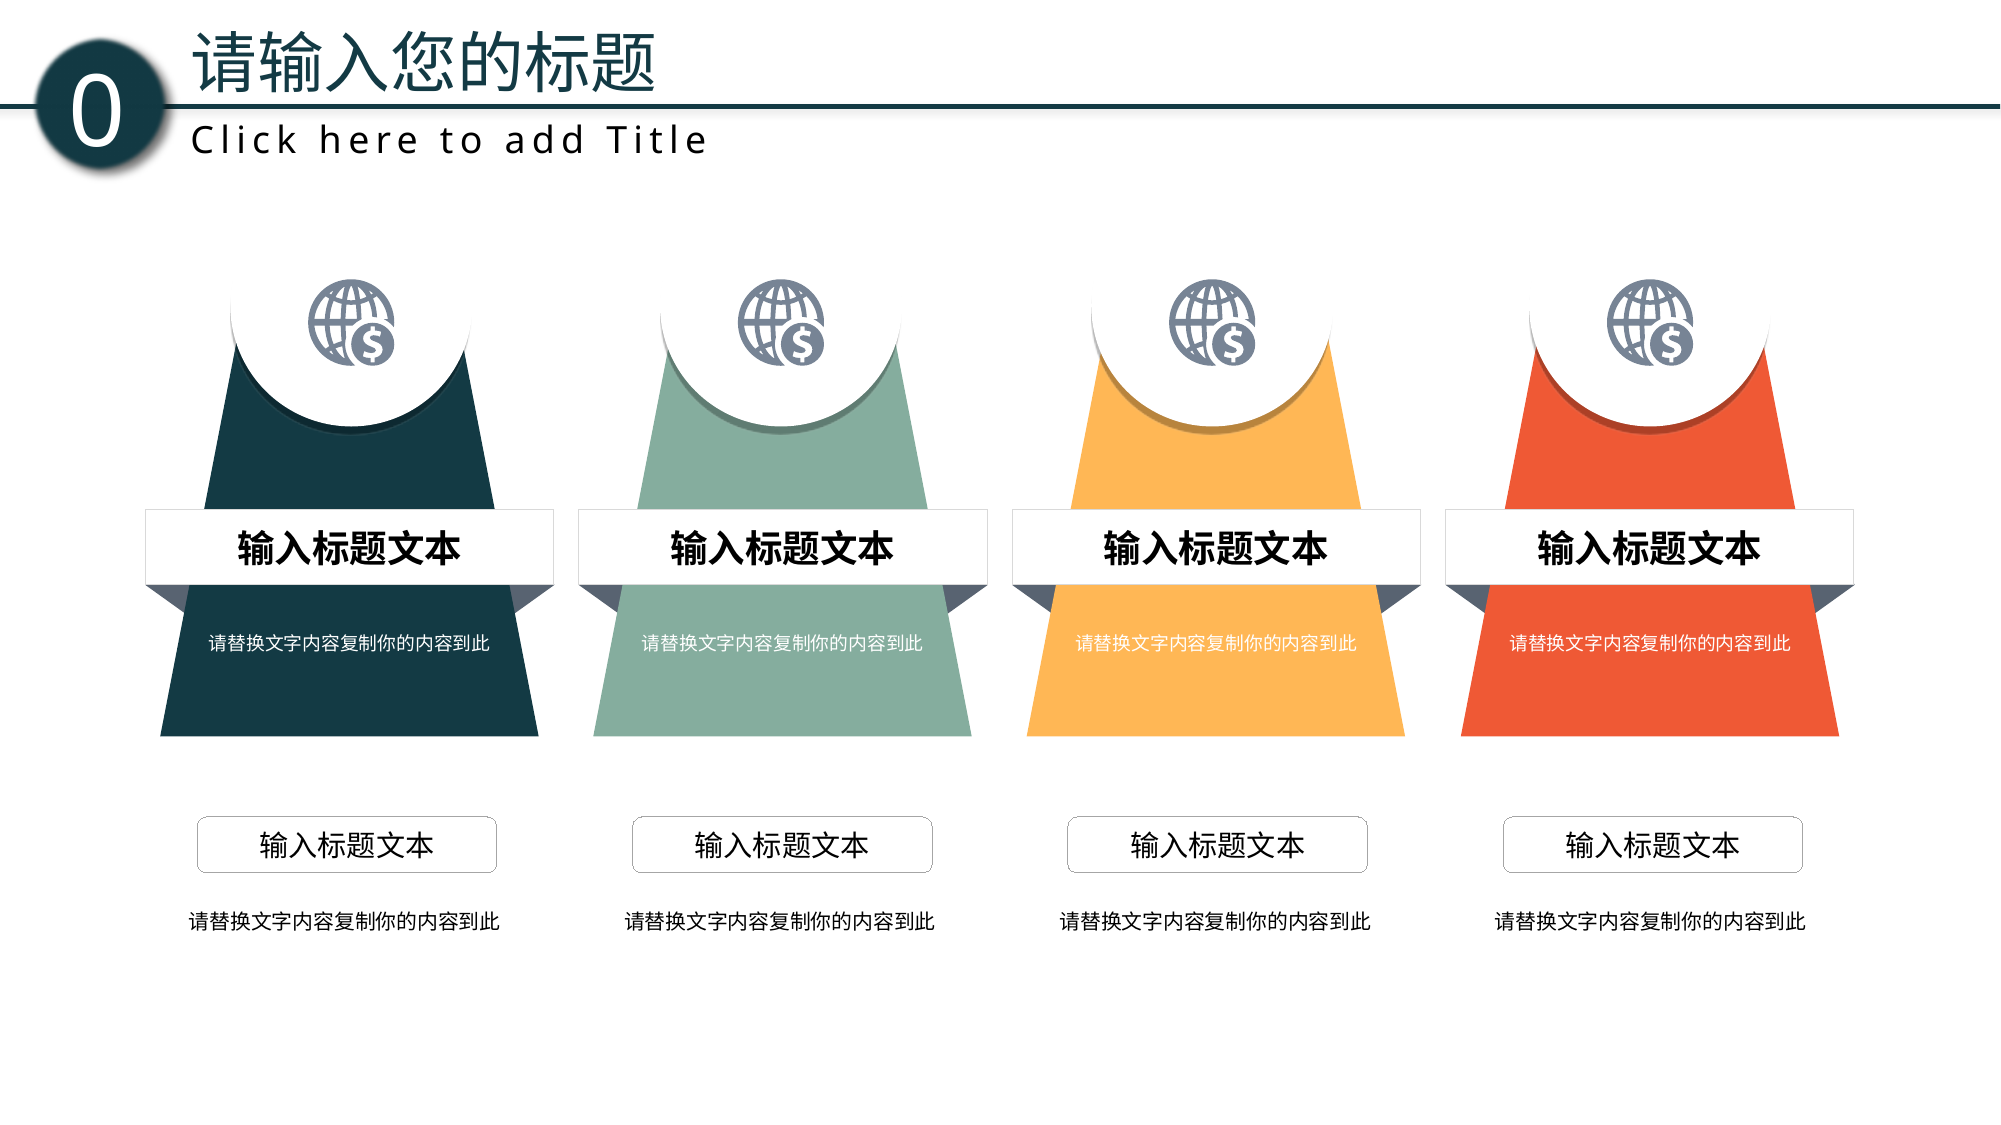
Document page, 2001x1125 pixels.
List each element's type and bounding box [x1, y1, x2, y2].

text_box [145, 184, 555, 737]
text_box [1012, 184, 1422, 737]
text_box [1001, 816, 1434, 978]
text_box [566, 816, 999, 978]
text_box [1445, 184, 1855, 737]
text_box [131, 816, 563, 978]
text_box [1437, 816, 1869, 978]
text_box [578, 184, 988, 737]
